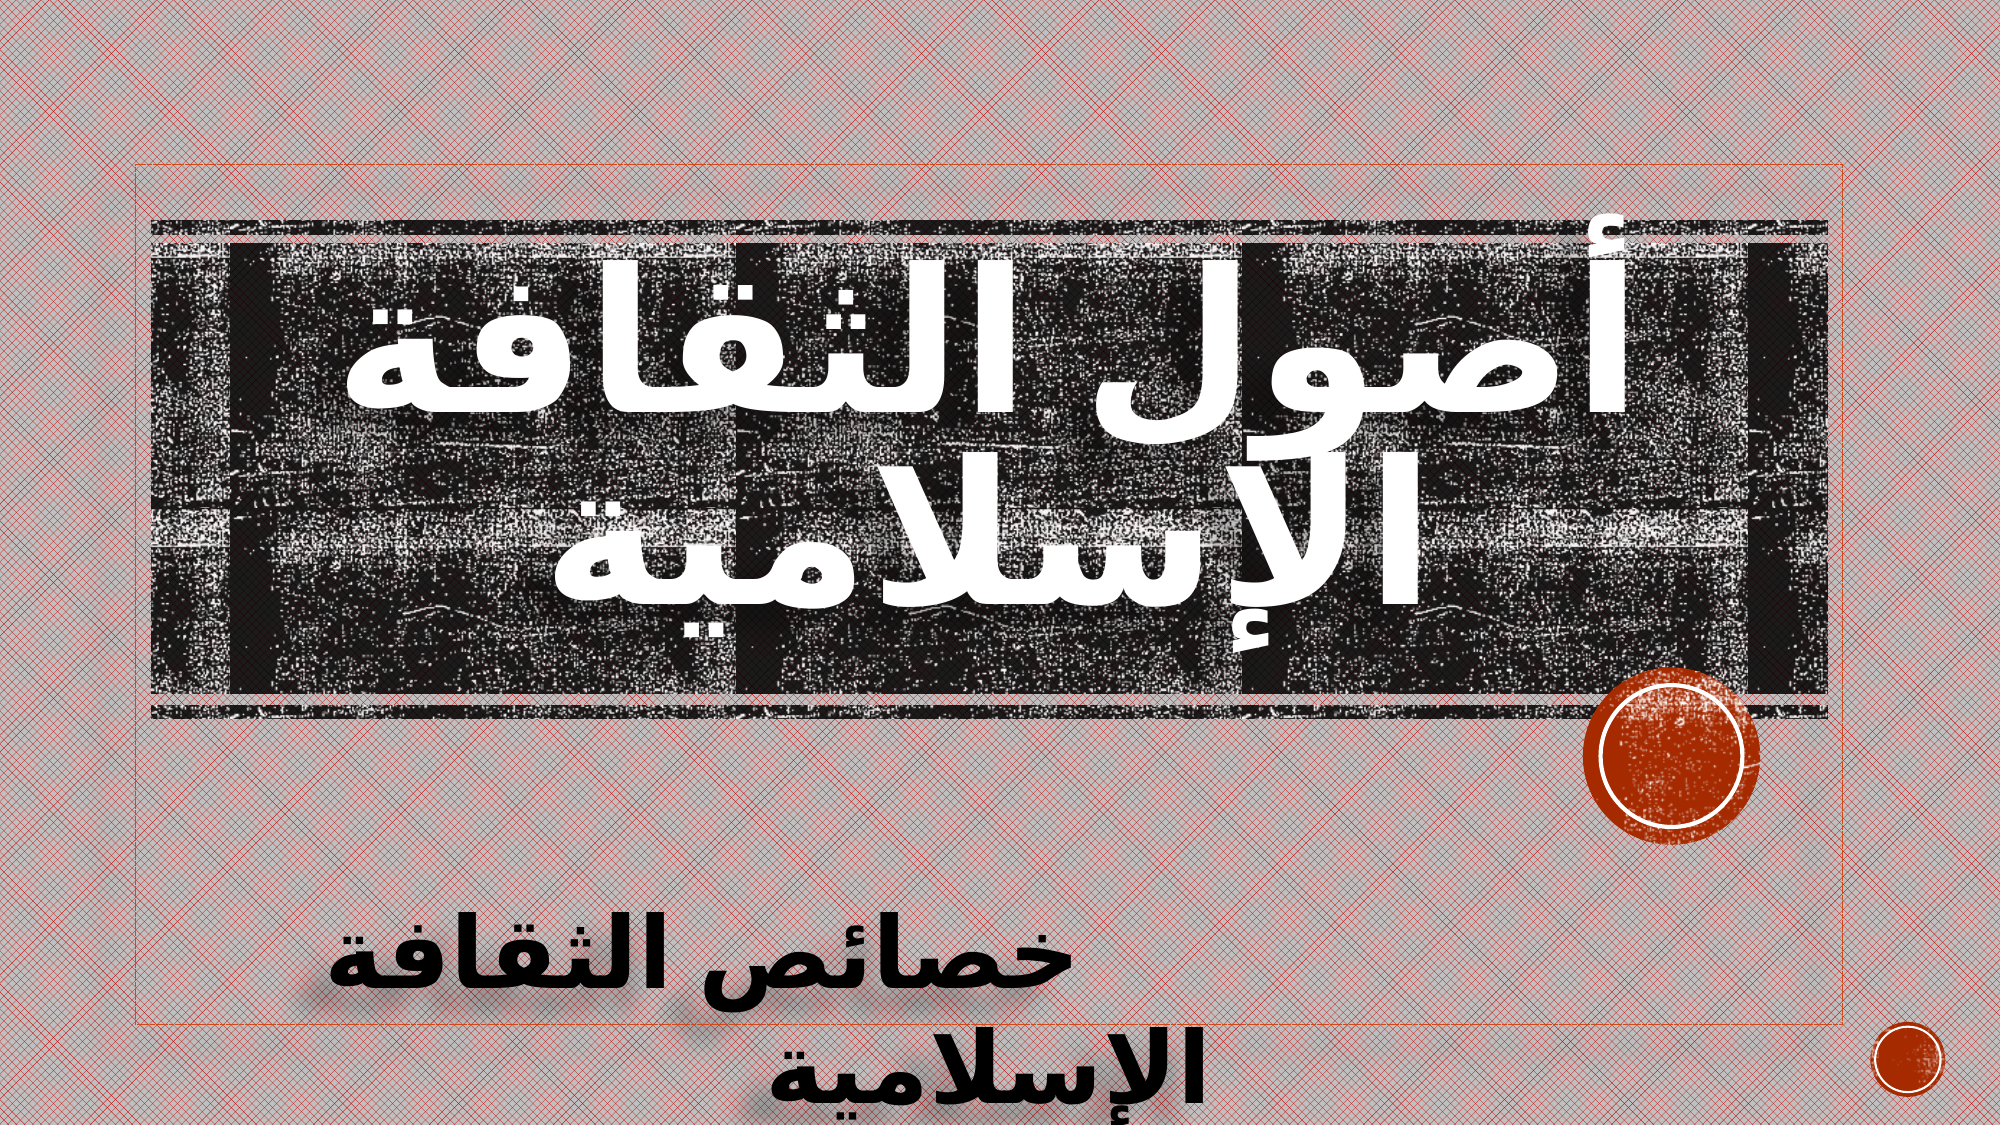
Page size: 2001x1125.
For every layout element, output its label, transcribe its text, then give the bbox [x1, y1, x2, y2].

title أصول الثقافة الإسلامية خصائص الثقافة الإسلامية [135, 164, 1843, 1025]
